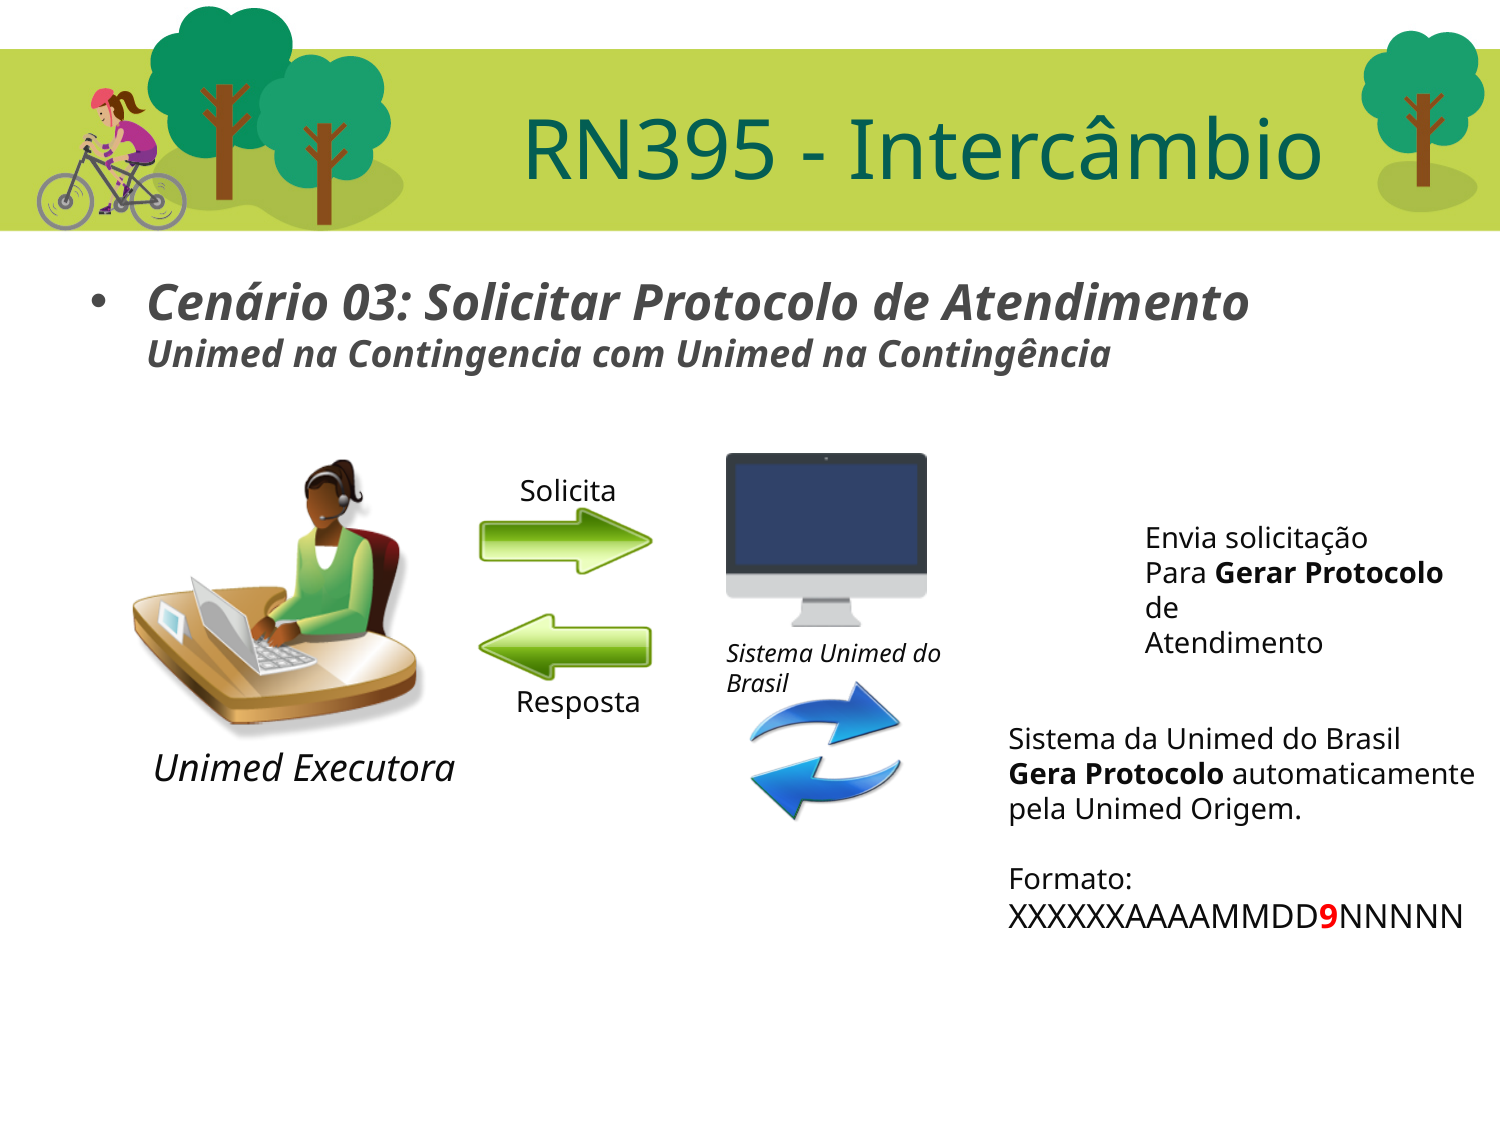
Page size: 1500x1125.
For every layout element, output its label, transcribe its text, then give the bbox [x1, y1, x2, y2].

title RN395 - Intercâmbio [395, 89, 1341, 232]
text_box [123, 417, 476, 798]
picture [0, 0, 1500, 1125]
list Cenário 03: Solicitar Protocolo de Atendimento Unimed na Contingencia com Unimed na Contingência [75, 262, 1425, 1005]
text_box Sistema Unimed do Brasil [911, 630, 1024, 706]
text_box Sistema da Unimed do Brasil Gera Protocolo automaticamente pela Unimed Origem. Formato: XXXXXXAAAAMMDD9NNNNN [993, 713, 1494, 943]
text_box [480, 582, 656, 727]
text_box Envia solicitação Para Gerar Protocolo de Atendimento [1130, 512, 1471, 667]
text_box Sistema Unimed do Brasil [711, 630, 743, 706]
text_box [480, 464, 655, 581]
